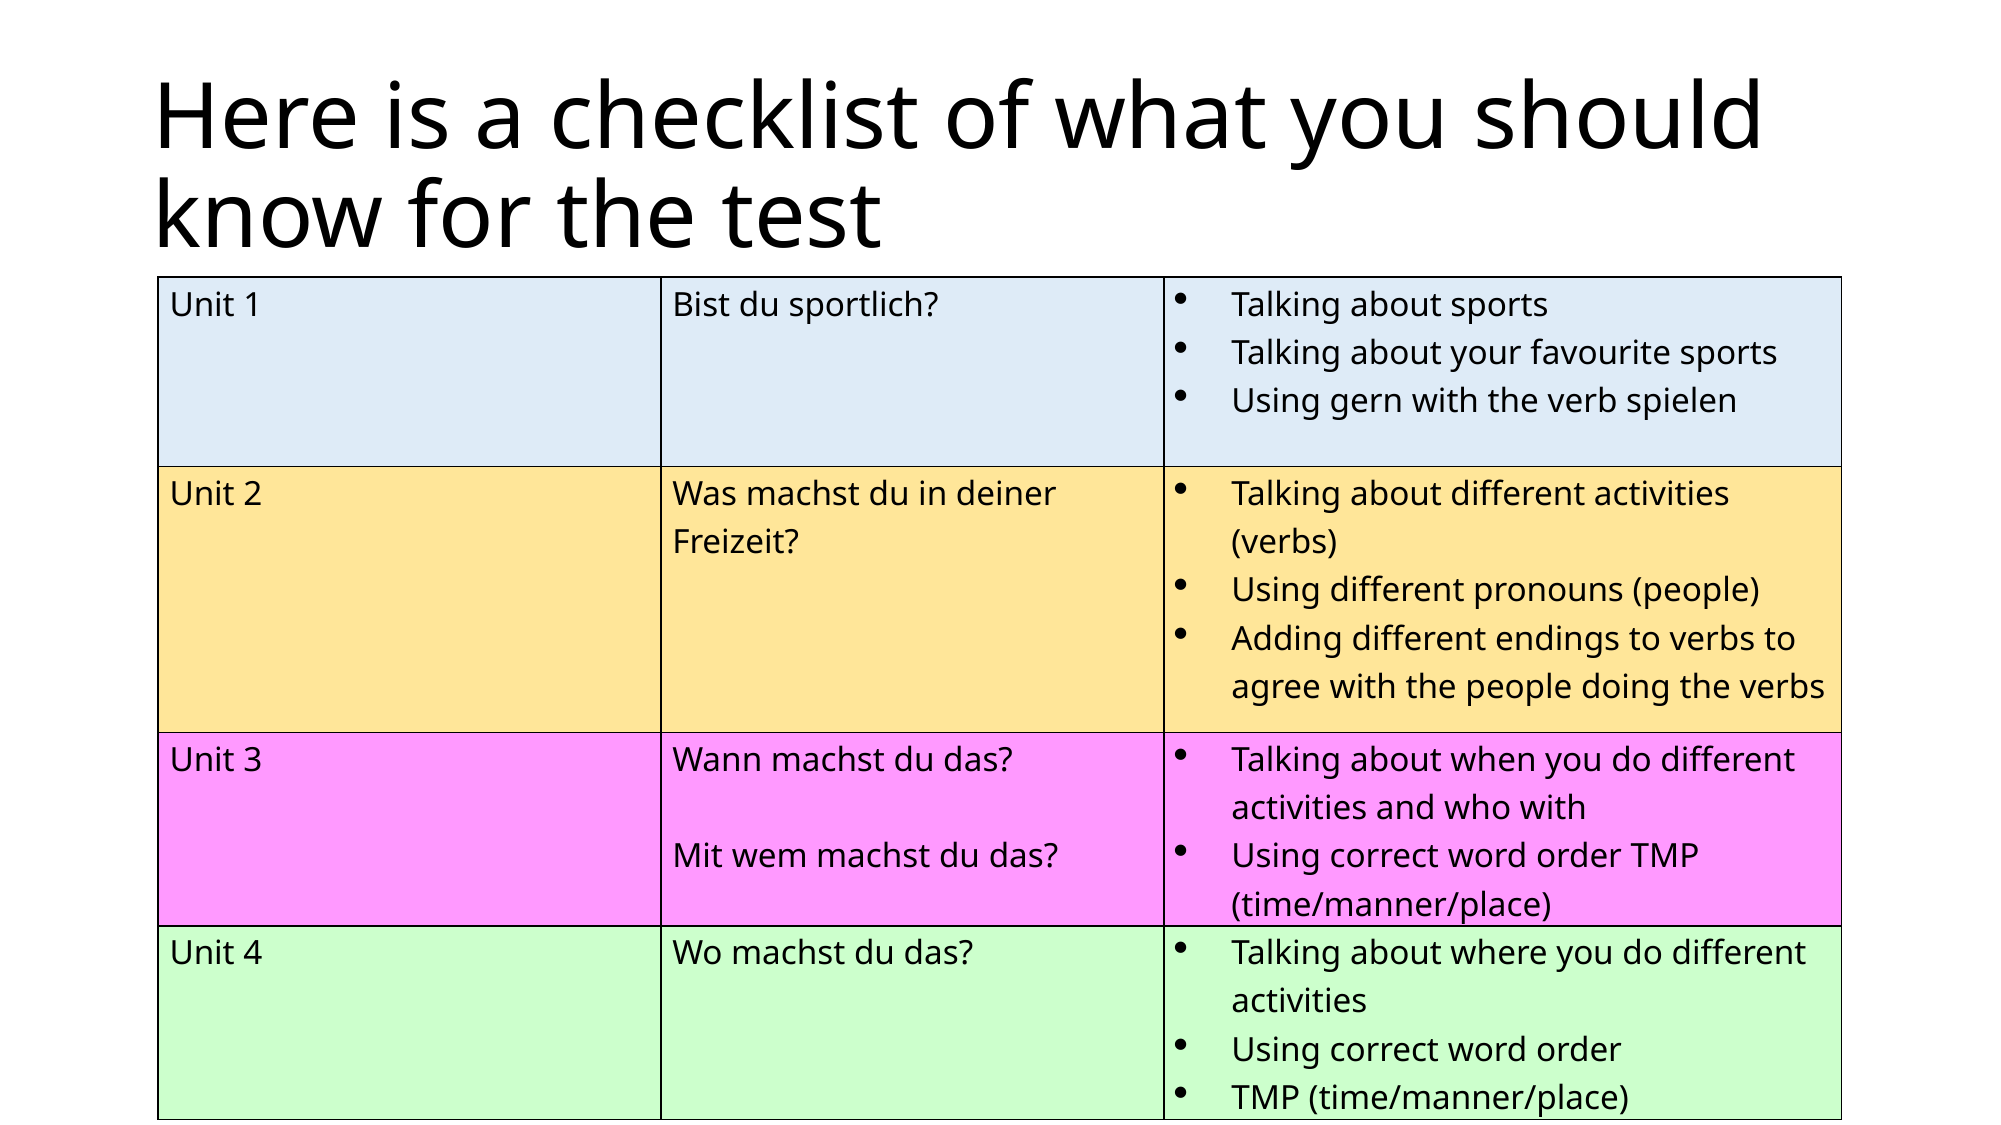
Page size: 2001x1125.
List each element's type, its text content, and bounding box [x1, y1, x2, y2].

table_cell Unit 2 [159, 467, 660, 732]
table_cell Wann machst du das? Mit wem machst du das? [662, 733, 1163, 925]
table_cell Unit 4 [159, 927, 660, 1119]
title Here is a checklist of what you should know for the test [137, 59, 1863, 278]
table_cell Was machst du in deiner Freizeit? [662, 467, 1163, 732]
table_cell Wo machst du das? [662, 927, 1163, 1119]
table_cell Talking about where you do different activities Using correct word order TMP (time/manner/place) [1165, 927, 1841, 1119]
table_header Unit 1 [159, 278, 660, 466]
table_cell Unit 3 [159, 733, 660, 925]
table_header Bist du sportlich? [662, 278, 1163, 466]
table_header Talking about sports Talking about your favourite sports Using gern with the verb spielen [1165, 278, 1841, 466]
table_cell Talking about when you do different activities and who with Using correct word order TMP (time/manner/place) [1165, 733, 1841, 925]
table_cell Talking about different activities (verbs) Using different pronouns (people) Adding different endings to verbs to agree with the people doing the verbs [1165, 467, 1841, 732]
